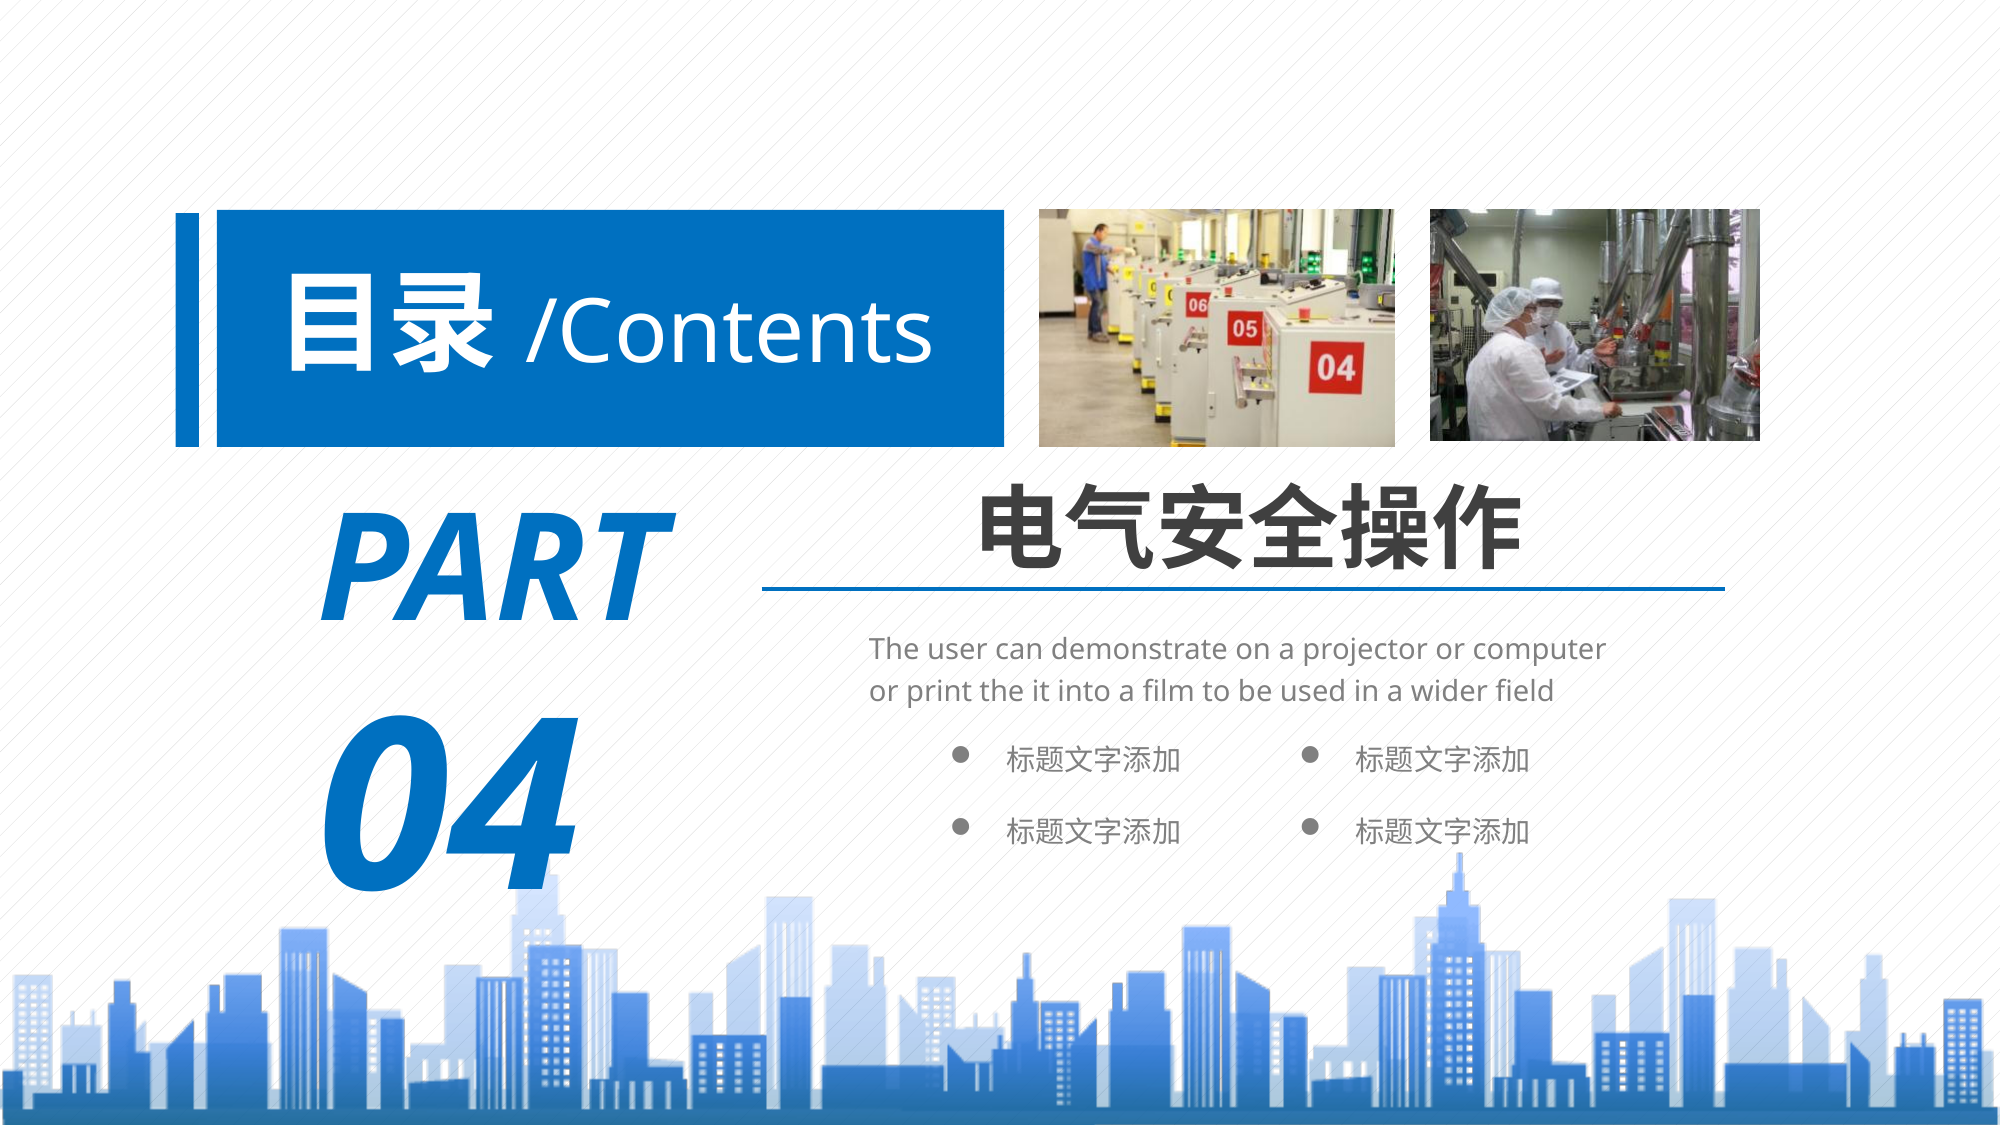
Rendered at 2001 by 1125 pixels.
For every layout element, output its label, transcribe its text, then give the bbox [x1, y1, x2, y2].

picture [0, 782, 2000, 1125]
text_box 目录/Contents [261, 244, 1039, 392]
text_box 标题文字添加 [935, 806, 1197, 856]
text_box 电气安全操作 [958, 462, 1539, 588]
text_box 标题文字添加 [935, 733, 1197, 784]
text_box 标题文字添加 [1284, 733, 1547, 784]
text_box [216, 209, 1005, 448]
text_box [174, 212, 200, 448]
text_box PART 04 [302, 462, 682, 946]
text_box 标题文字添加 [1284, 806, 1547, 856]
picture [1039, 209, 1395, 448]
text_box The user can demonstrate on a projector or computer or print the it into a film to be used in a wider field [854, 616, 1639, 715]
picture [1430, 209, 1760, 441]
